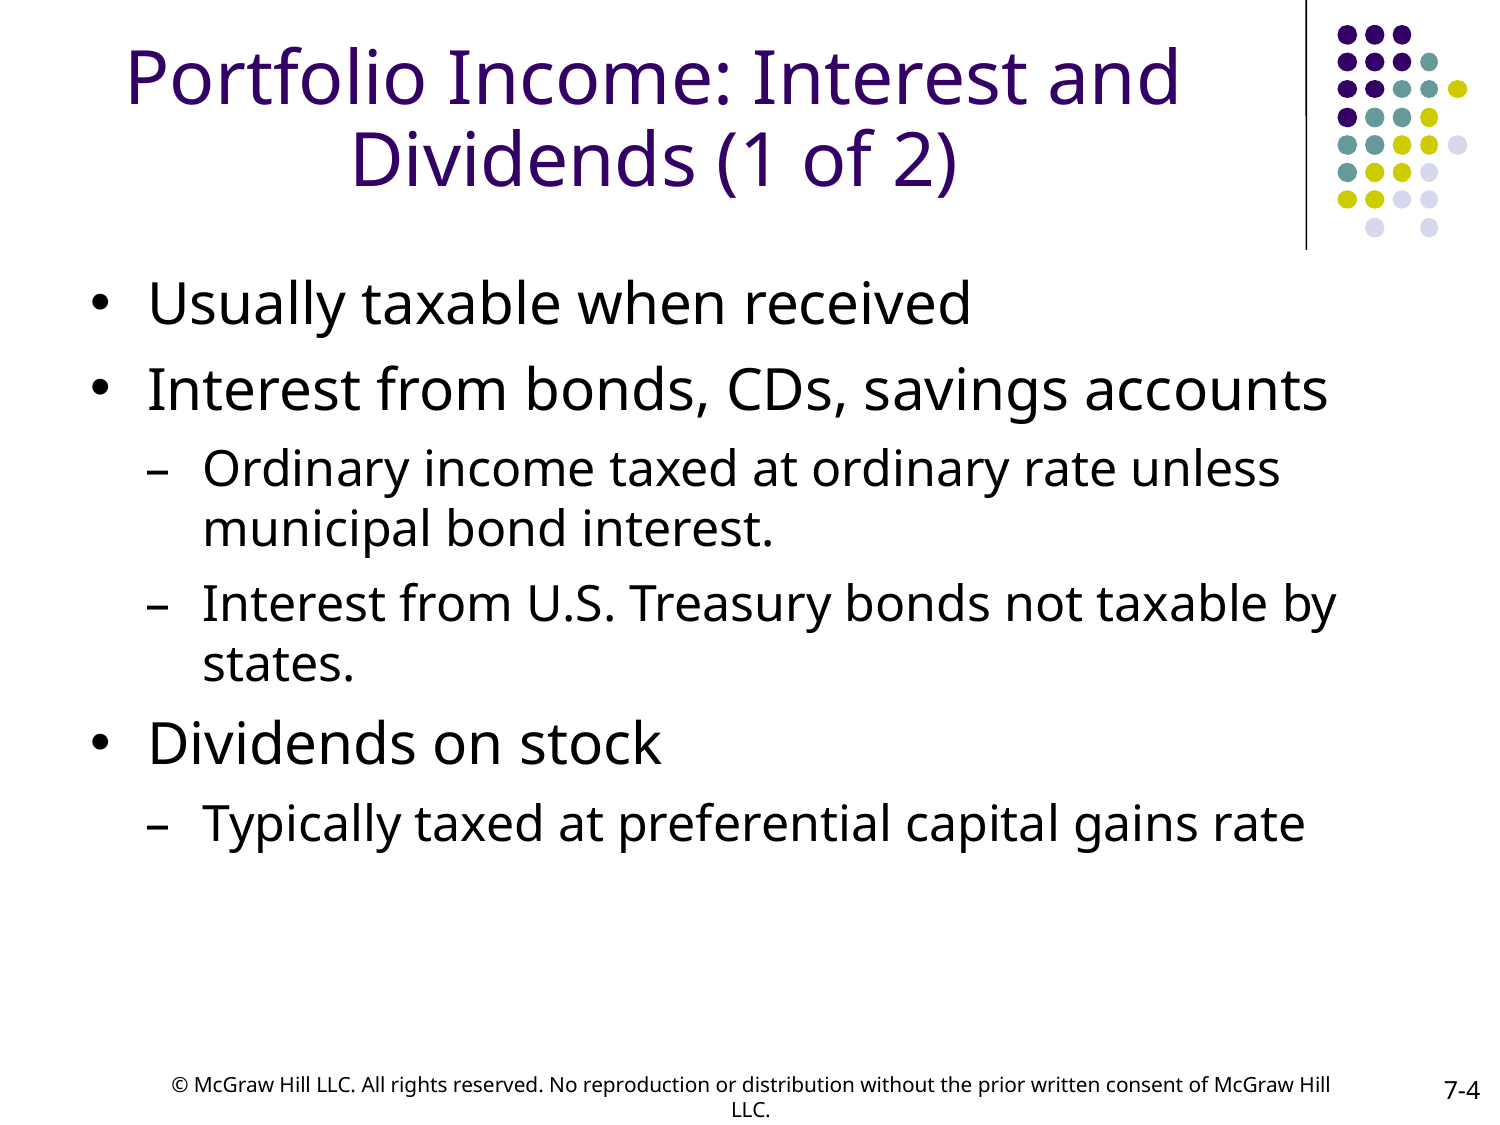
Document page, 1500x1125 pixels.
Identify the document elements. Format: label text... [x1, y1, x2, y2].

slide_number 7-4 [1345, 1061, 1496, 1122]
title Portfolio Income: Interest and Dividends (1 of 2) [32, 8, 1275, 234]
list Usually taxable when received Interest from bonds, CDs, savings accounts Ordinary income taxed at ordinary rate unless municipal bond interest. Interest from U.S. Treasury bonds not taxable by states. Dividends on stock Typically taxed at preferential capital gains rate [75, 259, 1425, 1062]
